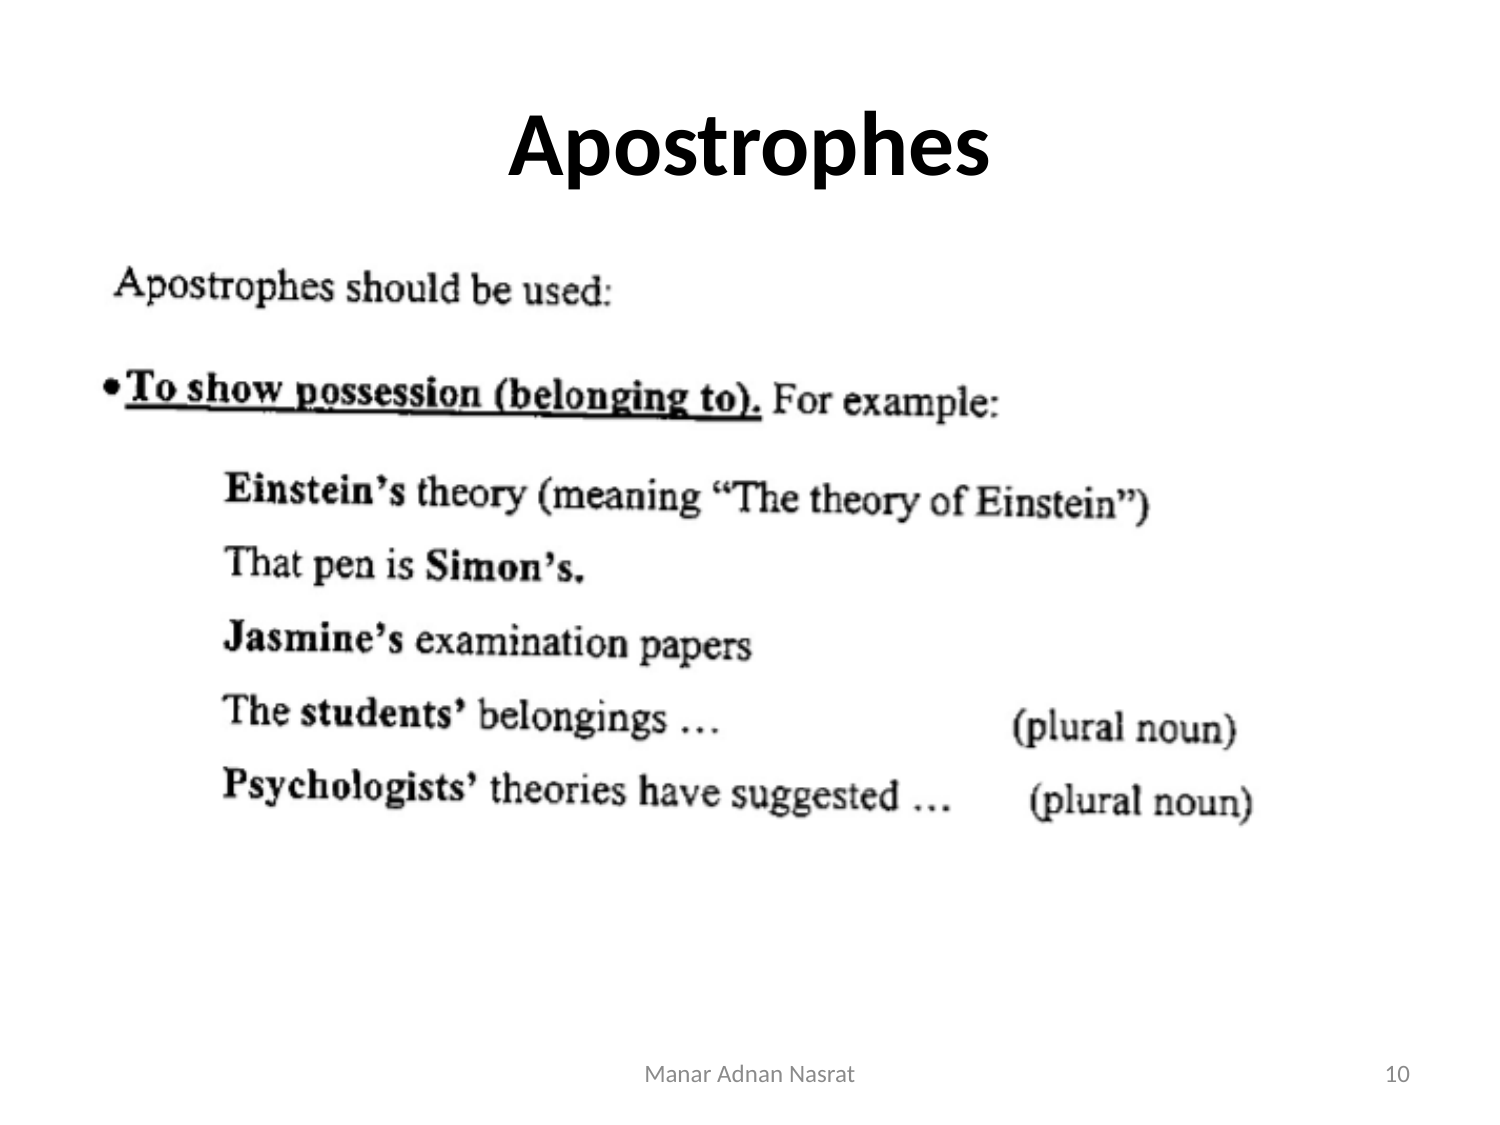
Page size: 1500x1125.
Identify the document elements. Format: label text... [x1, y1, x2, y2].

slide_number 10 [1074, 1042, 1425, 1103]
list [87, 237, 1375, 909]
footer Manar Adnan Nasrat [512, 1042, 988, 1103]
title Apostrophes [75, 45, 1425, 233]
